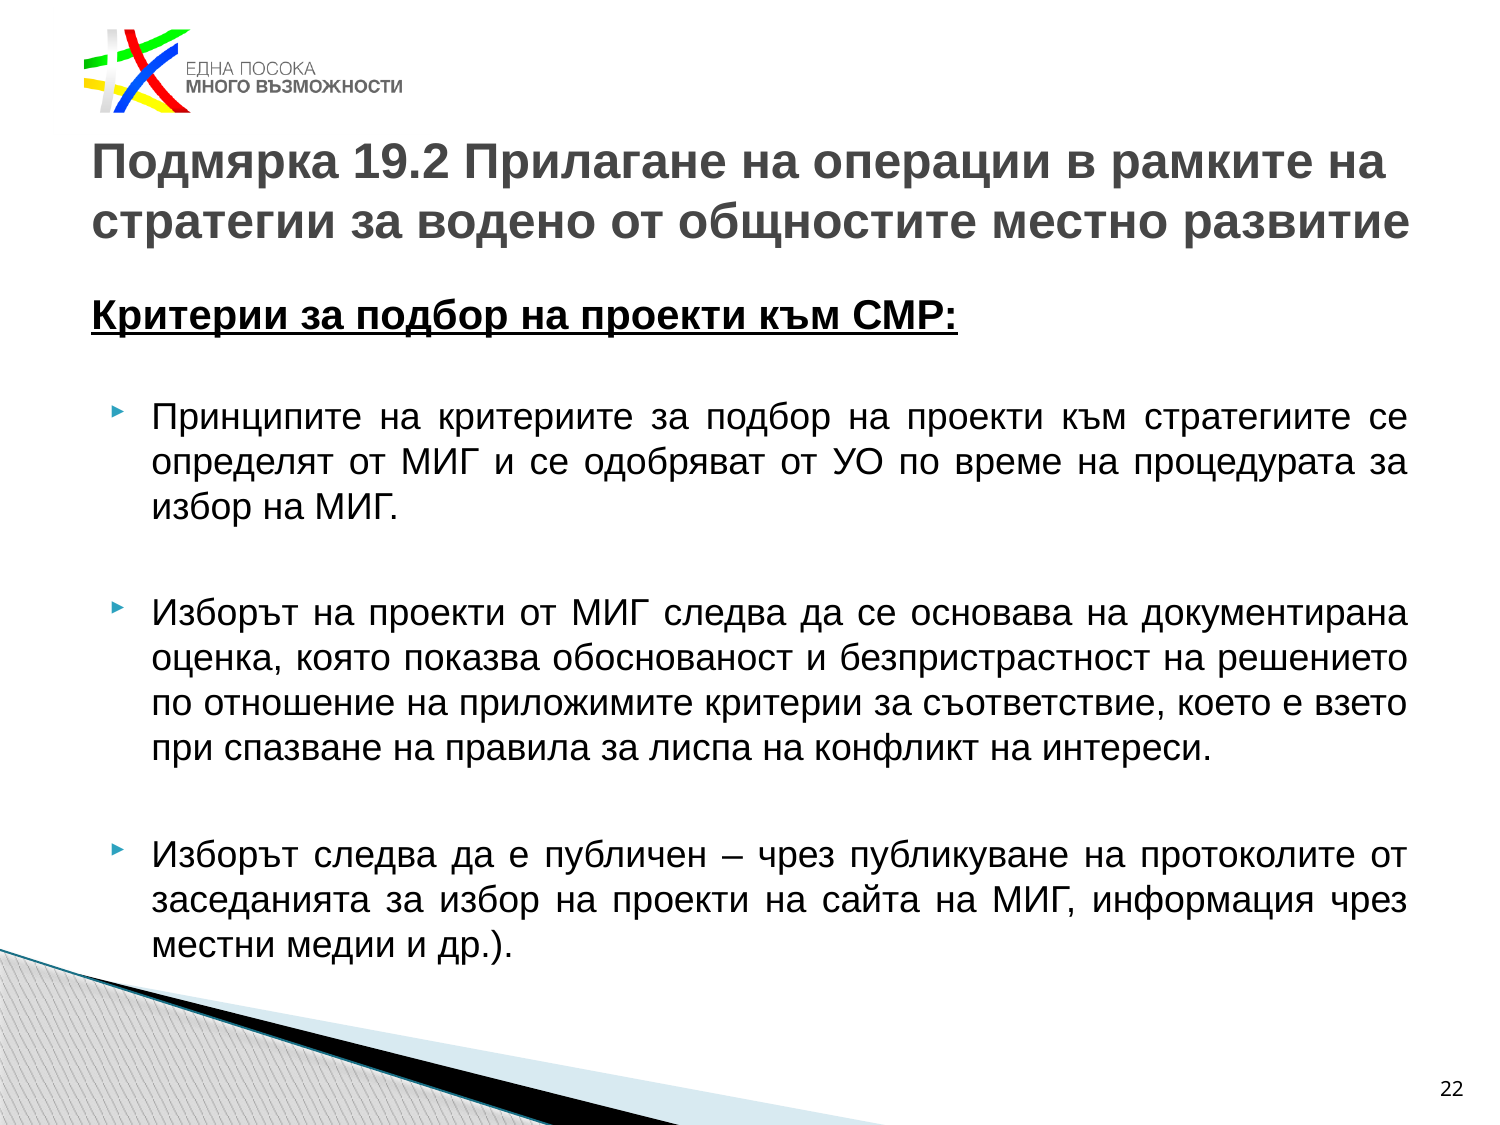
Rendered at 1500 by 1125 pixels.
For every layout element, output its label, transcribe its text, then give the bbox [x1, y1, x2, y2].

picture [52, 7, 432, 135]
title Подмярка 19.2 Прилагане на операции в рамките на стратегии за водено от общностите местно развитие [76, 94, 1427, 283]
slide_number 22 [1418, 1051, 1479, 1112]
text_box Критерии за подбор на проекти към СМР: Принципите на критериите за подбор на проекти към стратегиите се определят от МИГ и се одобряват от УО по време на процедурата за избор на МИГ. Изборът на проекти от МИГ следва да се основава на документирана оценка, която показва обоснованост и безпристрастност на решението по отношение на приложимите критерии за съответствие, което е взето при спазване на правила за лиспа на конфликт на интереси. Изборът следва да е публичен – чрез публикуване на протоколите от заседанията за избор на проекти на сайта на МИГ, информация чрез местни медии и др.). [76, 235, 1424, 1018]
